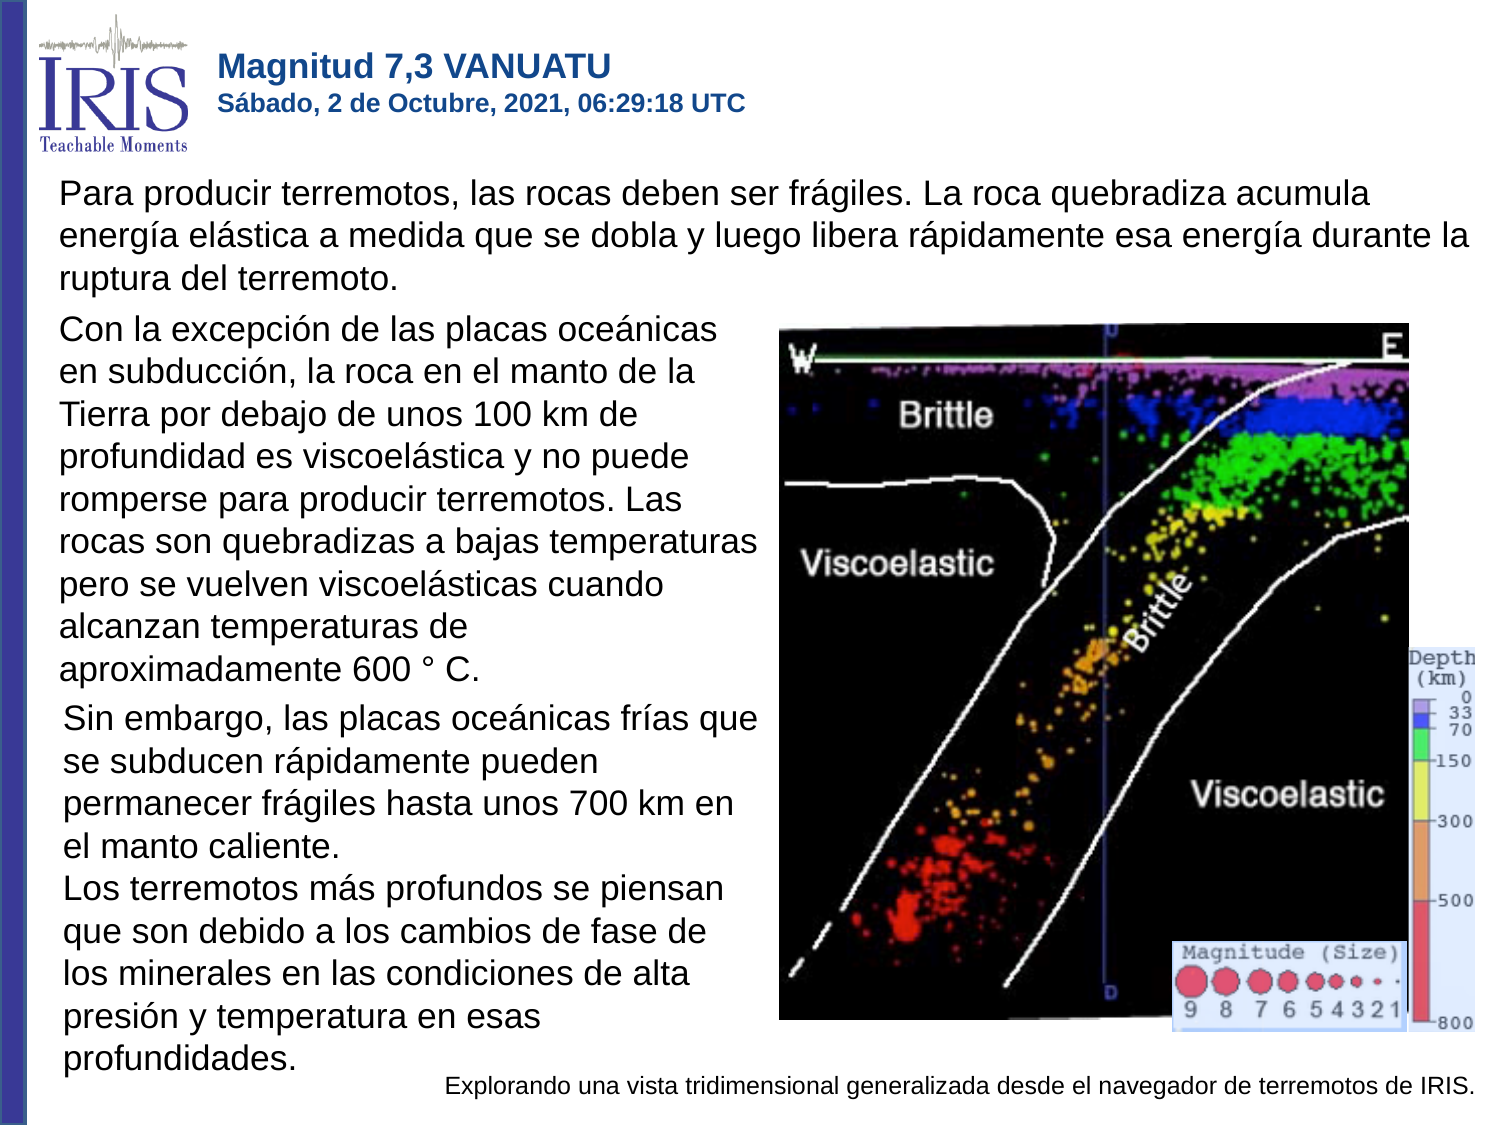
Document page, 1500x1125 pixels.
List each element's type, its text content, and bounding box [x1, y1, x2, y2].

text_box Para producir terremotos, las rocas deben ser frágiles. La roca quebradiza acumula energía elástica a medida que se dobla y luego libera rápidamente esa energía durante la ruptura del terremoto. [43, 162, 1494, 305]
picture [778, 323, 1476, 1033]
text_box Con la excepción de las placas oceánicas en subducción, la roca en el manto de la Tierra por debajo de unos 100 km de profundidad es viscoelástica y no puede romperse para producir terremotos. Las rocas son quebradizas a bajas temperaturas pero se vuelven viscoelásticas cuando alcanzan temperaturas de aproximadamente 600 ° C. [43, 298, 775, 696]
picture [39, 12, 188, 165]
text_box Explorando una vista tridimensional generalizada desde el navegador de terremotos de IRIS. [249, 1062, 1494, 1108]
text_box [0, 0, 27, 1125]
text_box Sin embargo, las placas oceánicas frías que se subducen rápidamente pueden permanecer frágiles hasta unos 700 km en el manto caliente. Los terremotos más profundos se piensan que son debido a los cambios de fase de los minerales en las condiciones de alta presión y temperatura en esas profundidades. [48, 687, 775, 1086]
text_box Magnitud 7,3 VANUATU Sábado, 2 de Octubre, 2021, 06:29:18 UTC [202, 0, 1499, 125]
